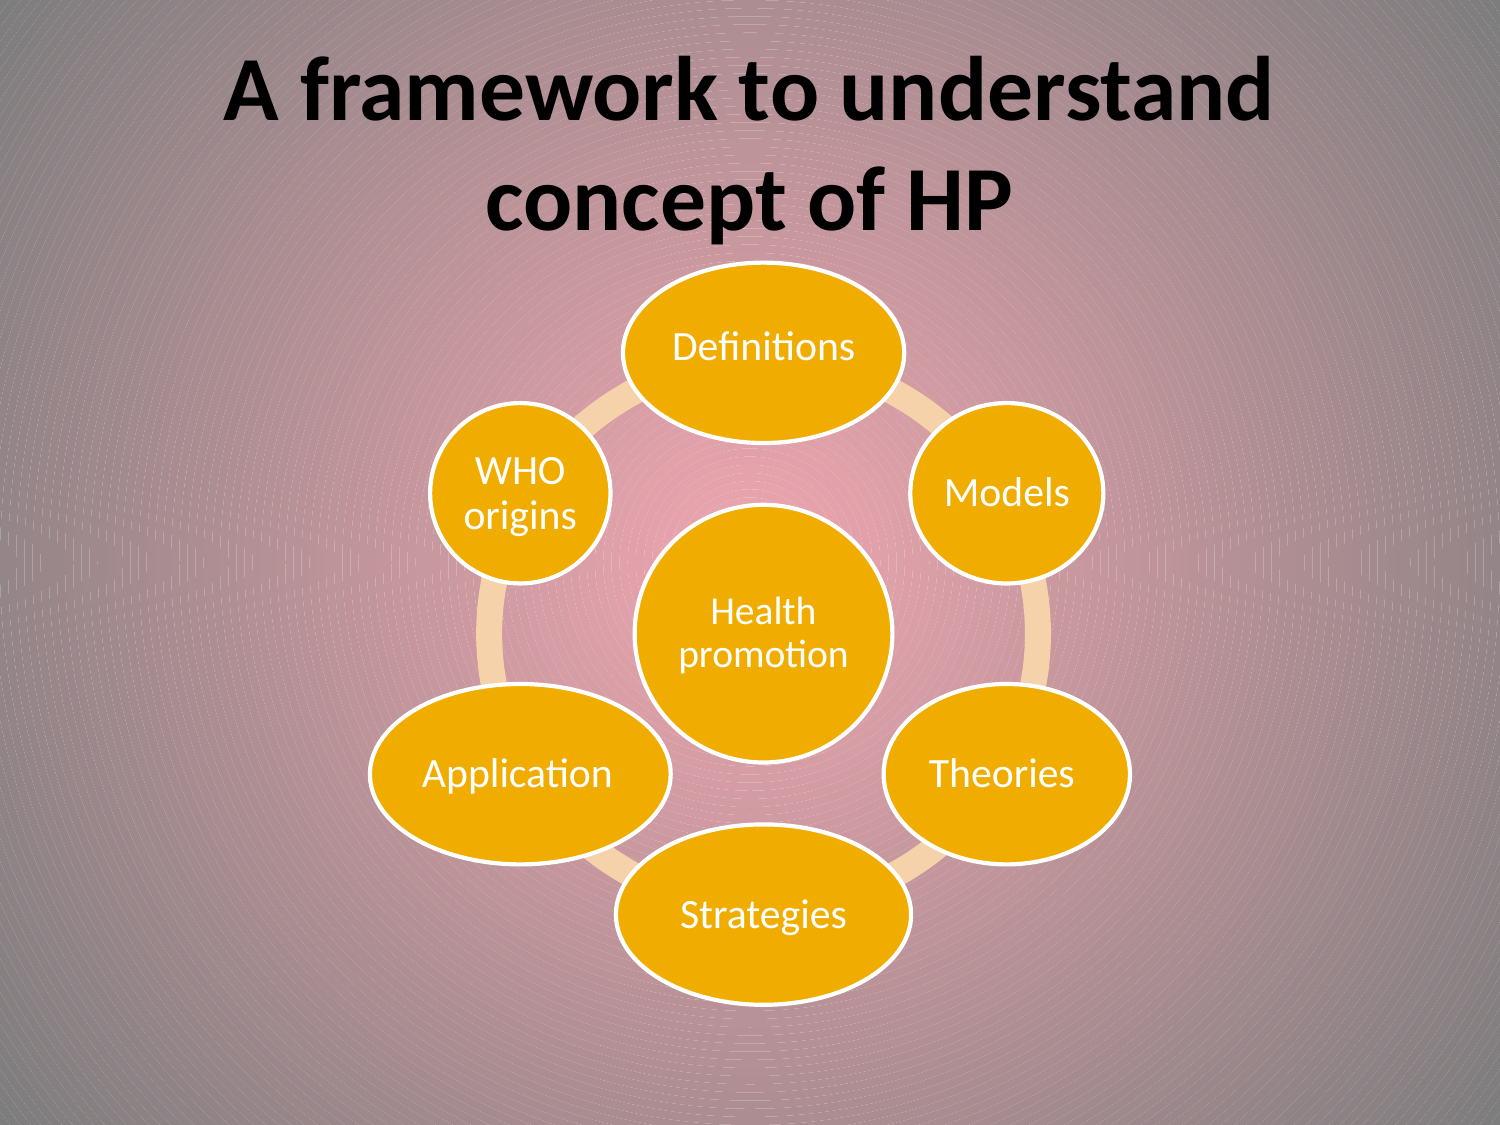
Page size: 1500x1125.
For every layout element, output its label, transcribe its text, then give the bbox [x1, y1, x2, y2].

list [74, 262, 1426, 1006]
title A framework to understand concept of HP [74, 44, 1426, 233]
